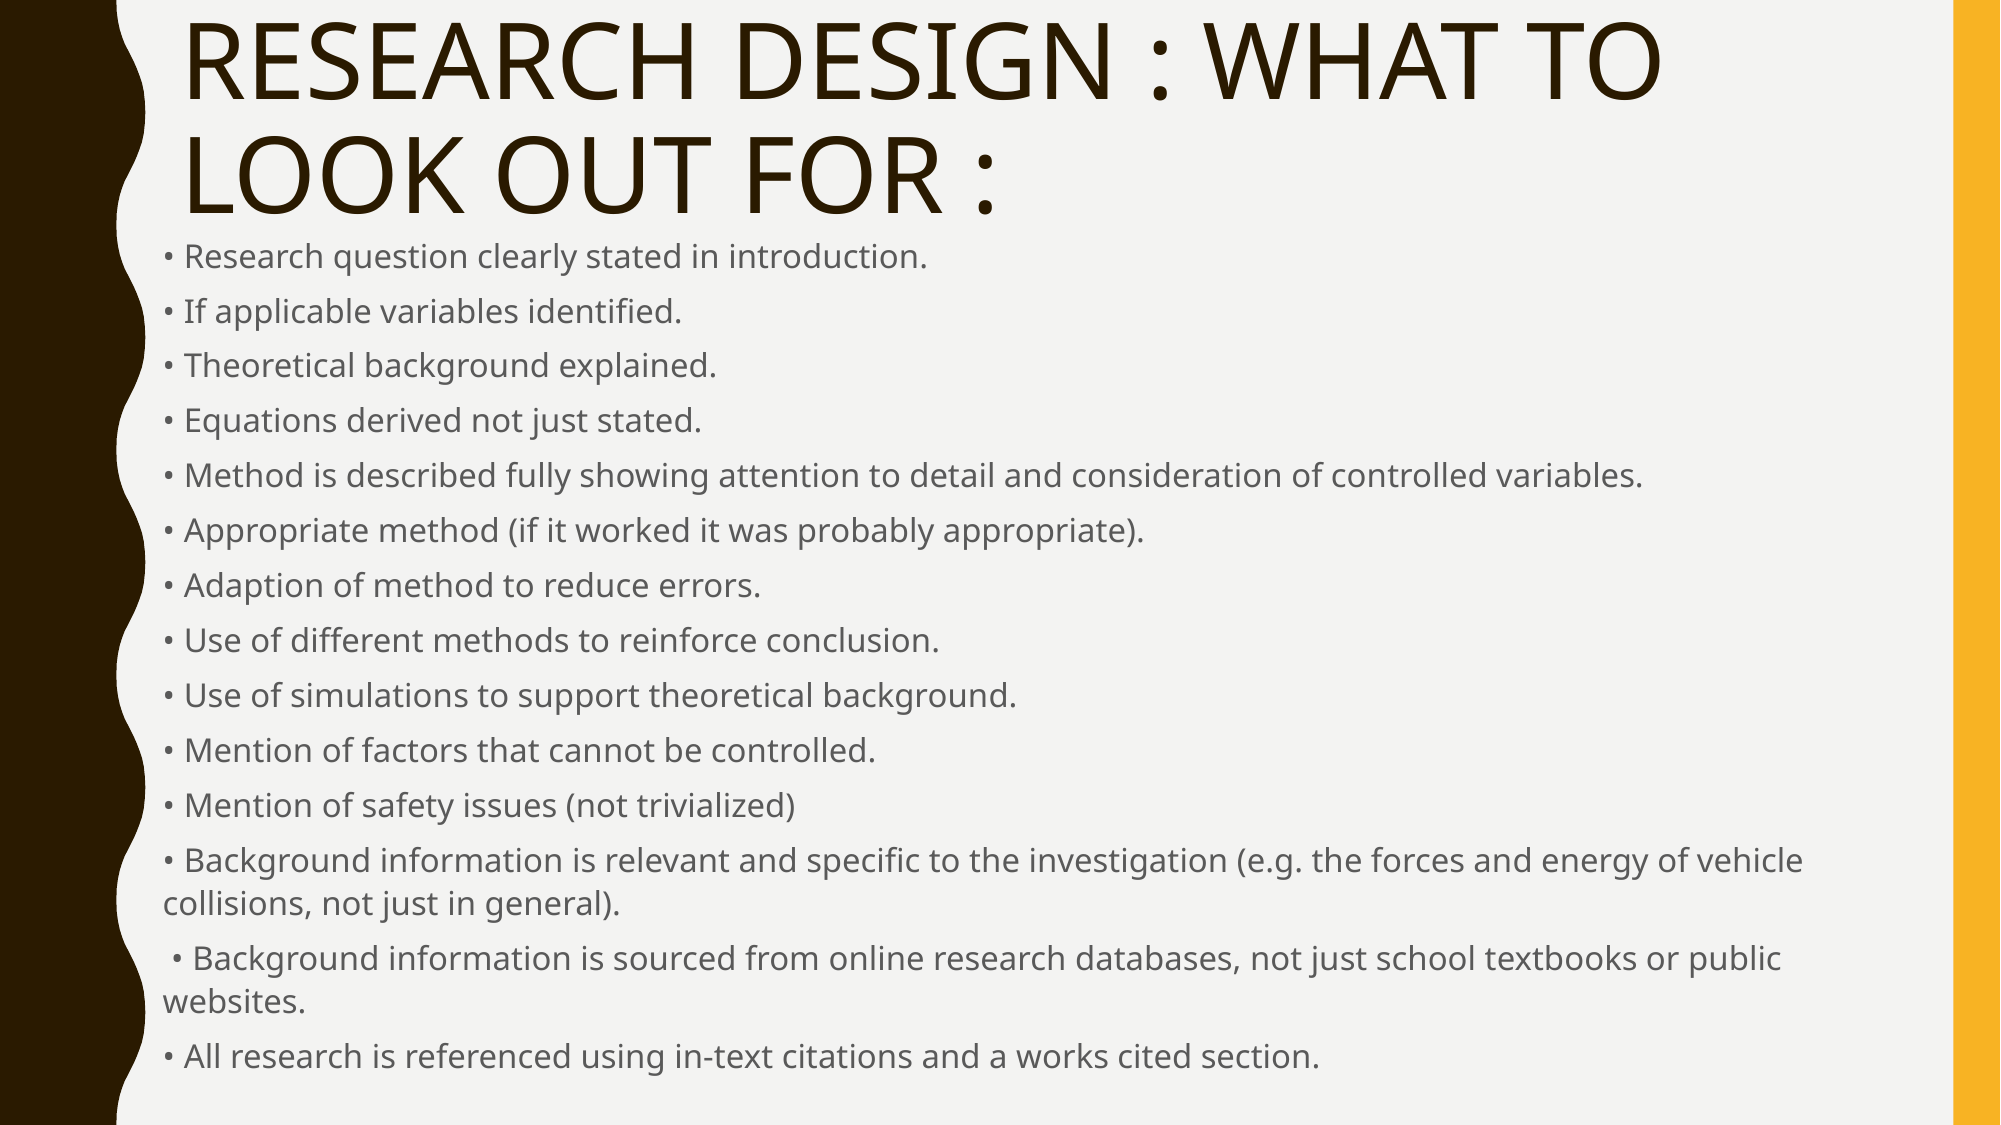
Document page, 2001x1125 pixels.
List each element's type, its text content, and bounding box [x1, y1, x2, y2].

list • Research question clearly stated in introduction. • If applicable variables identified. • Theoretical background explained. • Equations derived not just stated. • Method is described fully showing attention to detail and consideration of controlled variables. • Appropriate method (if it worked it was probably appropriate). • Adaption of method to reduce errors. • Use of different methods to reinforce conclusion. • Use of simulations to support theoretical background. • Mention of factors that cannot be controlled. • Mention of safety issues (not trivialized) • Background information is relevant and specific to the investigation (e.g. the forces and energy of vehicle collisions, not just in general). • Background information is sourced from online research databases, not just school textbooks or public websites. • All research is referenced using in-text citations and a works cited section. [147, 223, 1941, 1087]
title RESEARCH DESIGN : WHAT TO LOOK OUT FOR : [165, 0, 1835, 223]
